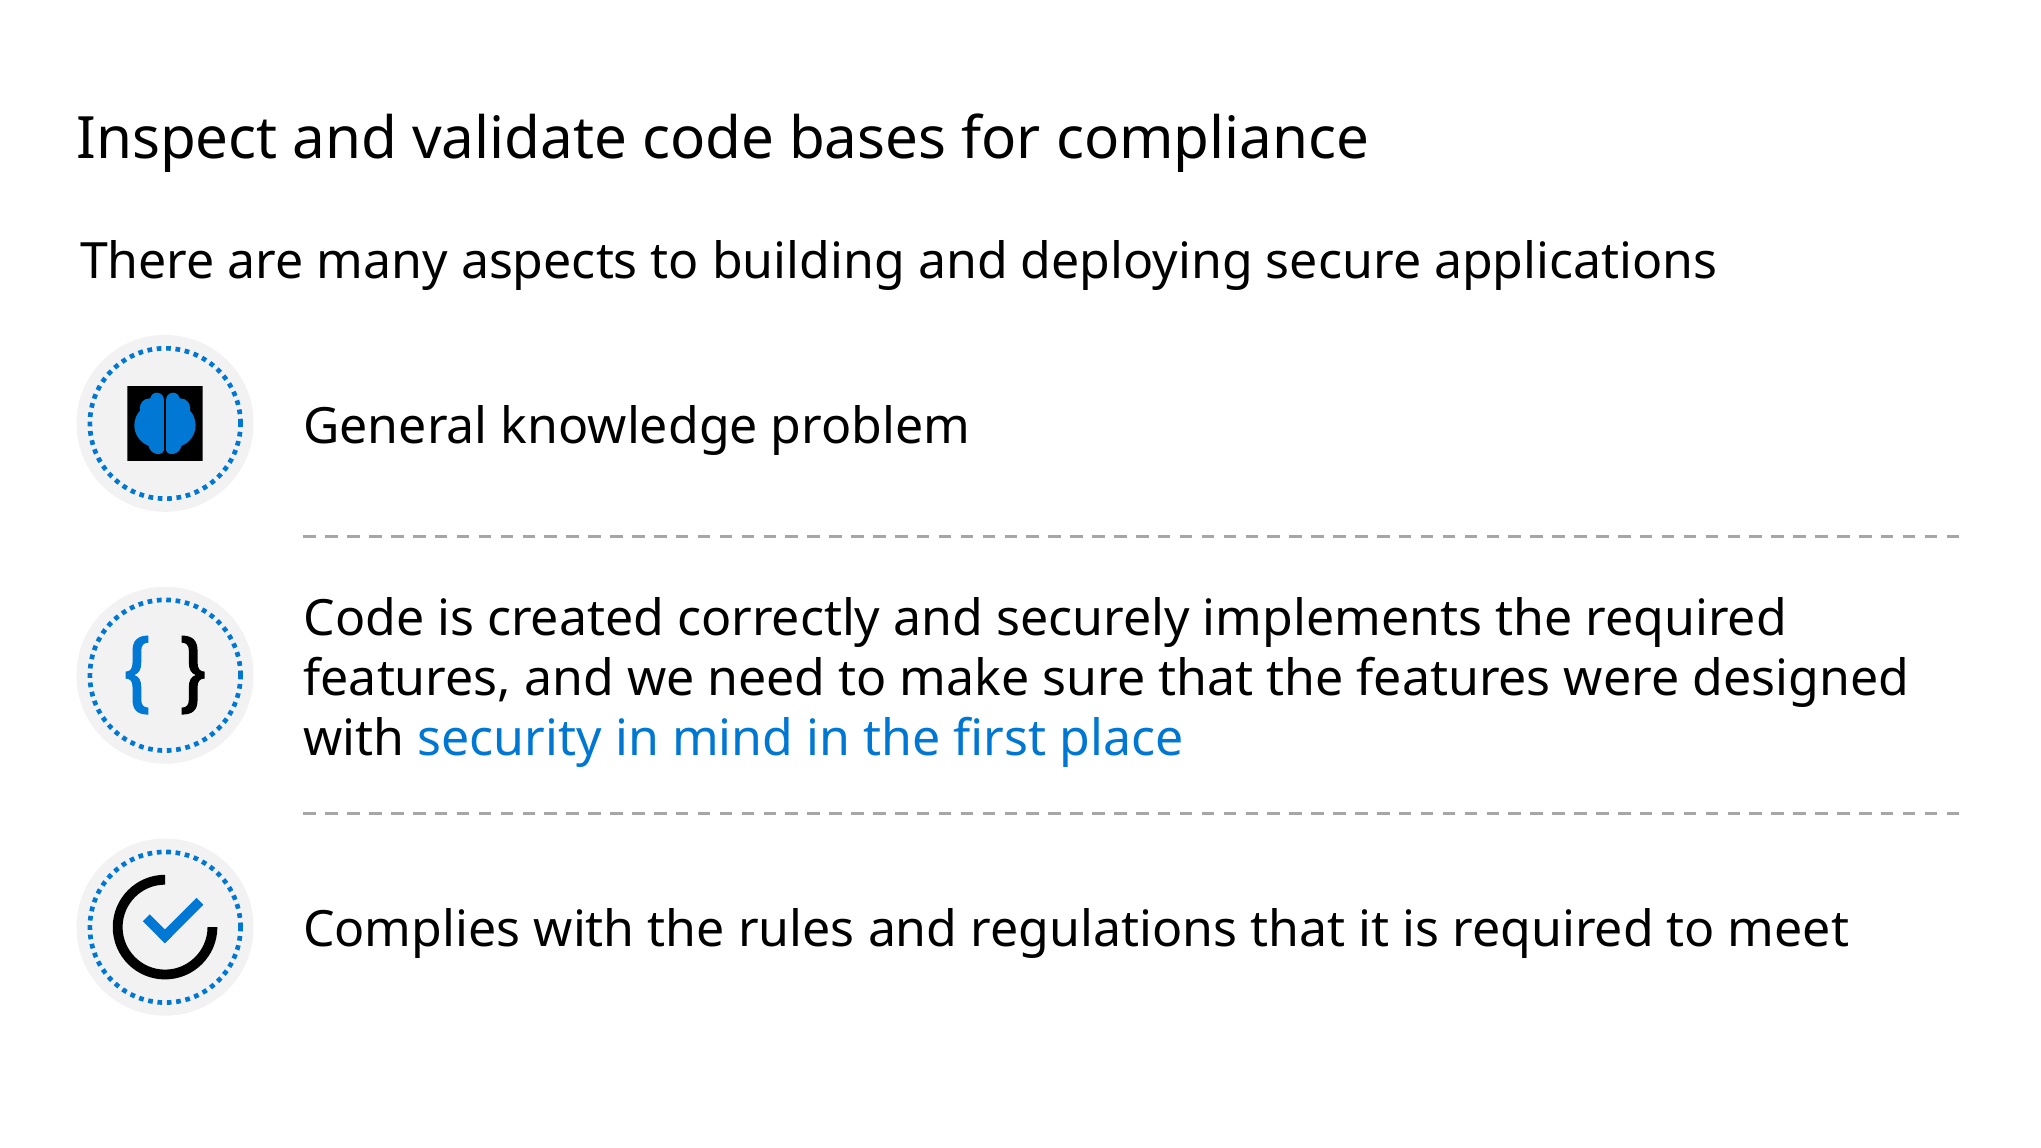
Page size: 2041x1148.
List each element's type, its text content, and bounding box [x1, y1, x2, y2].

text_box There are many aspects to building and deploying secure applications [79, 228, 1972, 289]
picture [76, 586, 254, 764]
text_box Complies with the rules and regulations that it is required to meet [303, 874, 1972, 980]
title Inspect and validate code bases for compliance [76, 103, 1969, 172]
text_box Code is created correctly and securely implements the required features, and we need to make sure that the features were designed with security in mind in the first place [303, 560, 1938, 790]
text_box General knowledge problem [303, 370, 1972, 476]
picture [76, 838, 254, 1016]
picture [76, 334, 254, 512]
